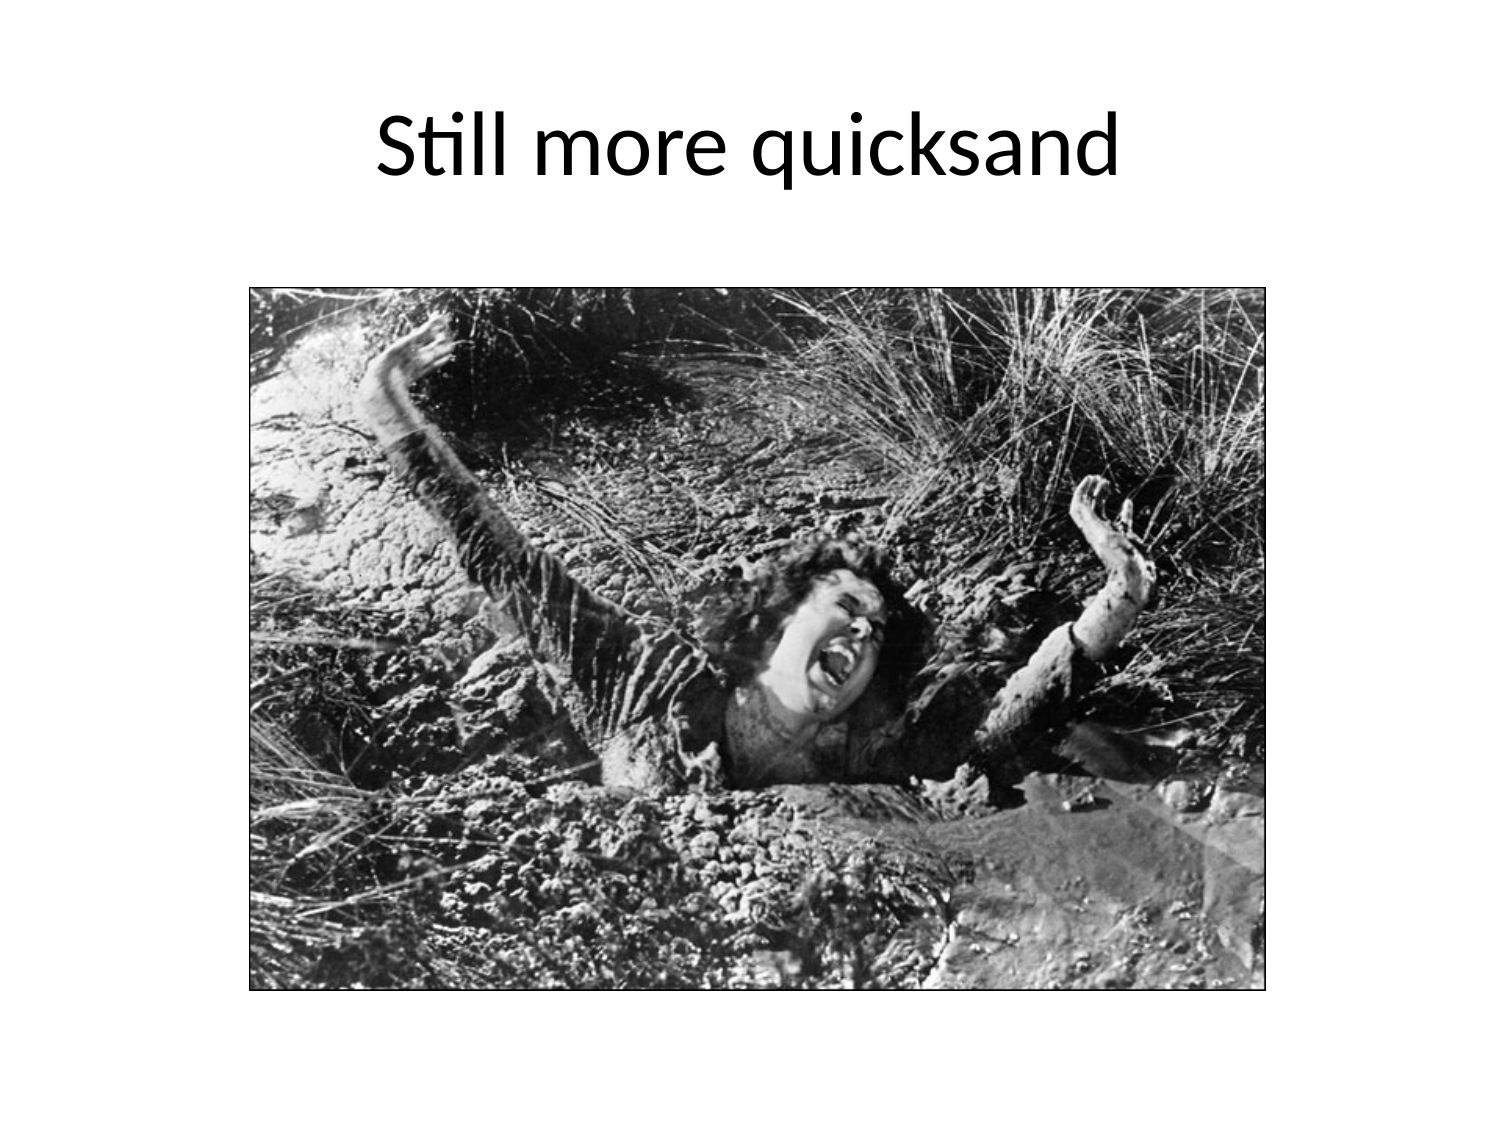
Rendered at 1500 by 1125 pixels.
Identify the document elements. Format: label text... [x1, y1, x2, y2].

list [249, 287, 1266, 991]
title Still more quicksand [75, 45, 1425, 233]
